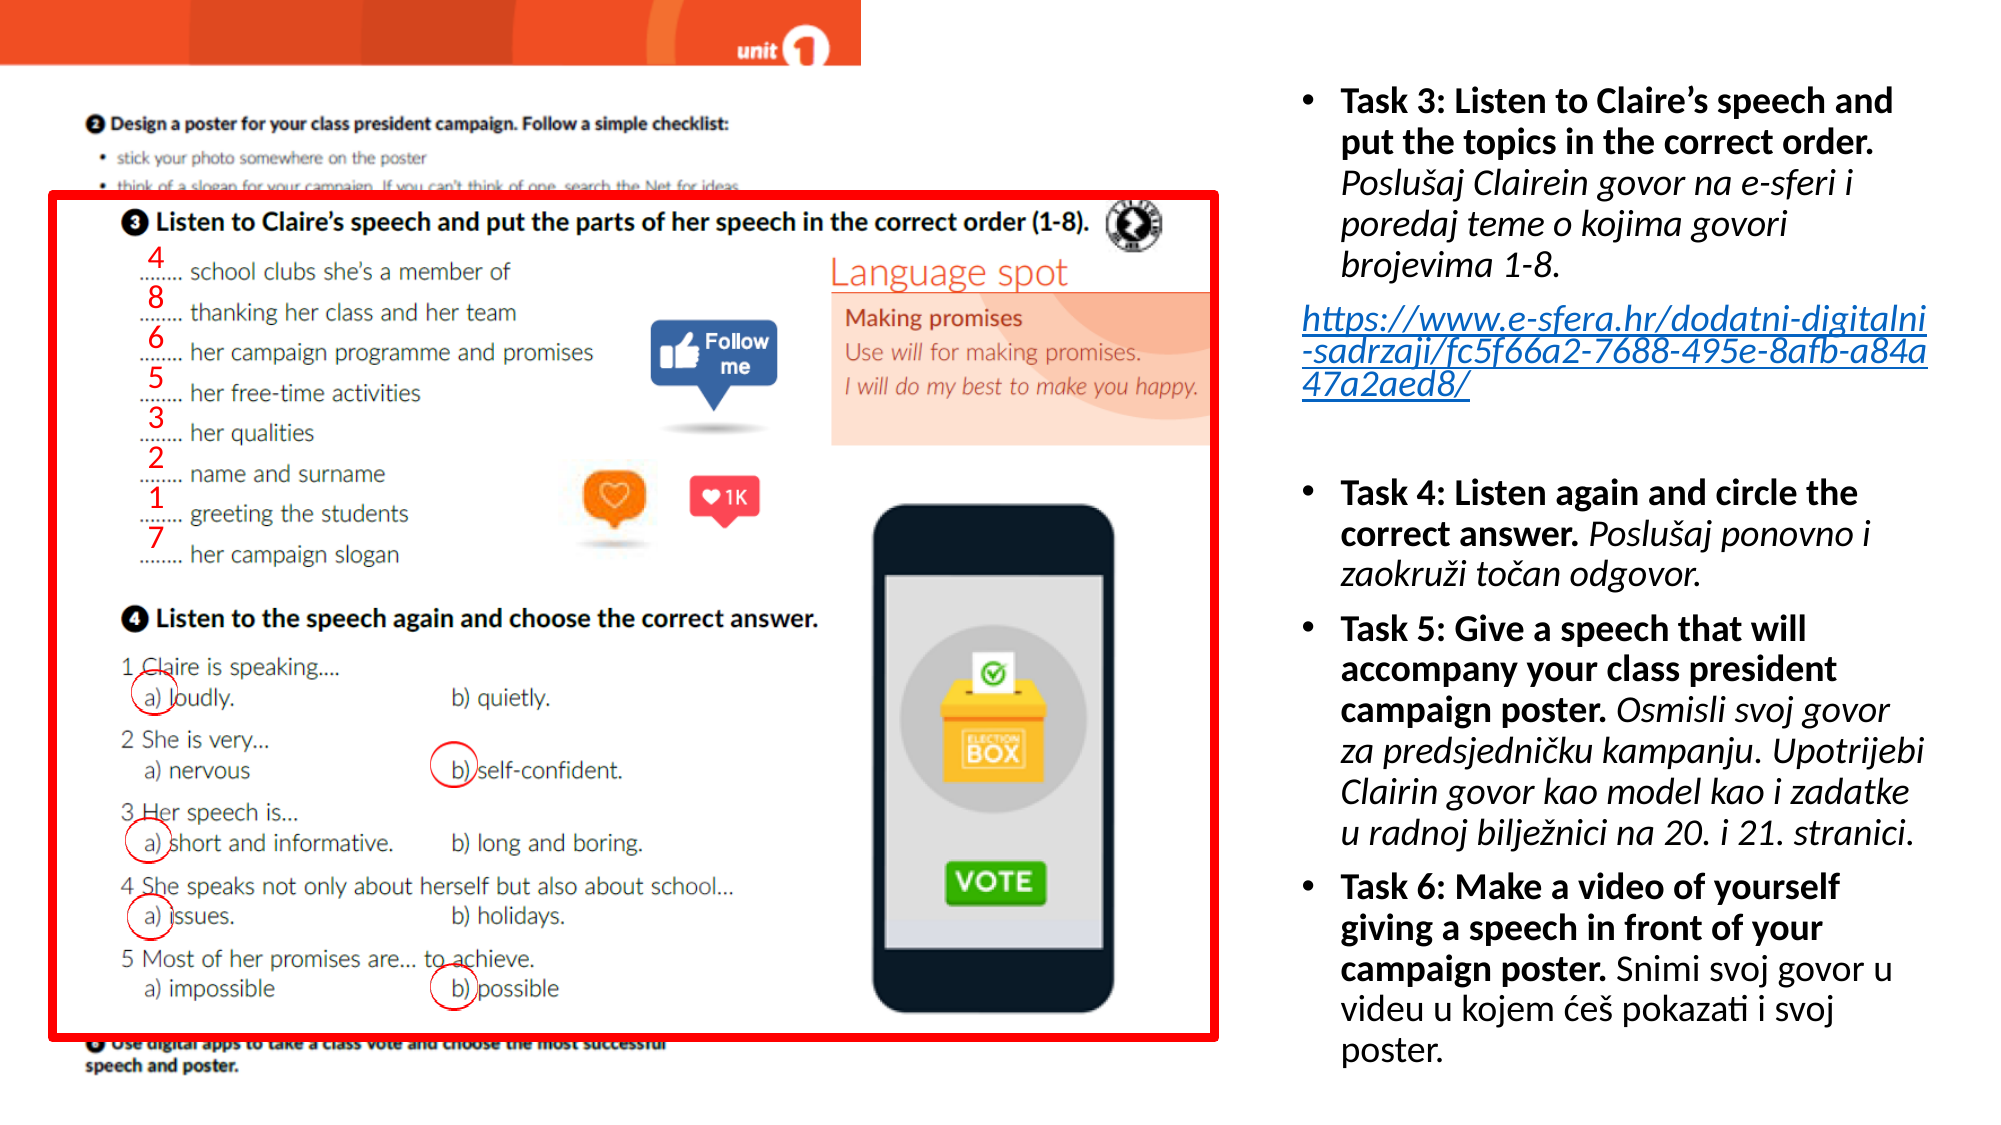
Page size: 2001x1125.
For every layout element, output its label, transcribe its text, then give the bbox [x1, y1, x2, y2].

list Task 3: Listen to Claire’s speech and put the topics in the correct order. Poslušaj Clairein govor na e-sferi i poredaj teme o kojima govori brojevima 1-8. https://www.e-sfera.hr/dodatni-digitalni-sadrzaji/fc5f66a2-7688-495e-8afb-a84a47a2aed8/ Task 4: Listen again and circle the correct answer. Poslušaj ponovno i zaokruži točan odgovor. Task 5: Give a speech that will accompany your class president campaign poster. Osmisli svoj govor za predsjedničku kampanju. Upotrijebi Clairin govor kao model kao i zadatke u radnoj bilježnici na 20. i 21. stranici. Task 6: Make a video of yourself giving a speech in front of your campaign poster. Snimi svoj govor u videu u kojem ćeš pokazati i svoj poster. [1286, 73, 1943, 1033]
picture [0, 0, 1211, 1125]
